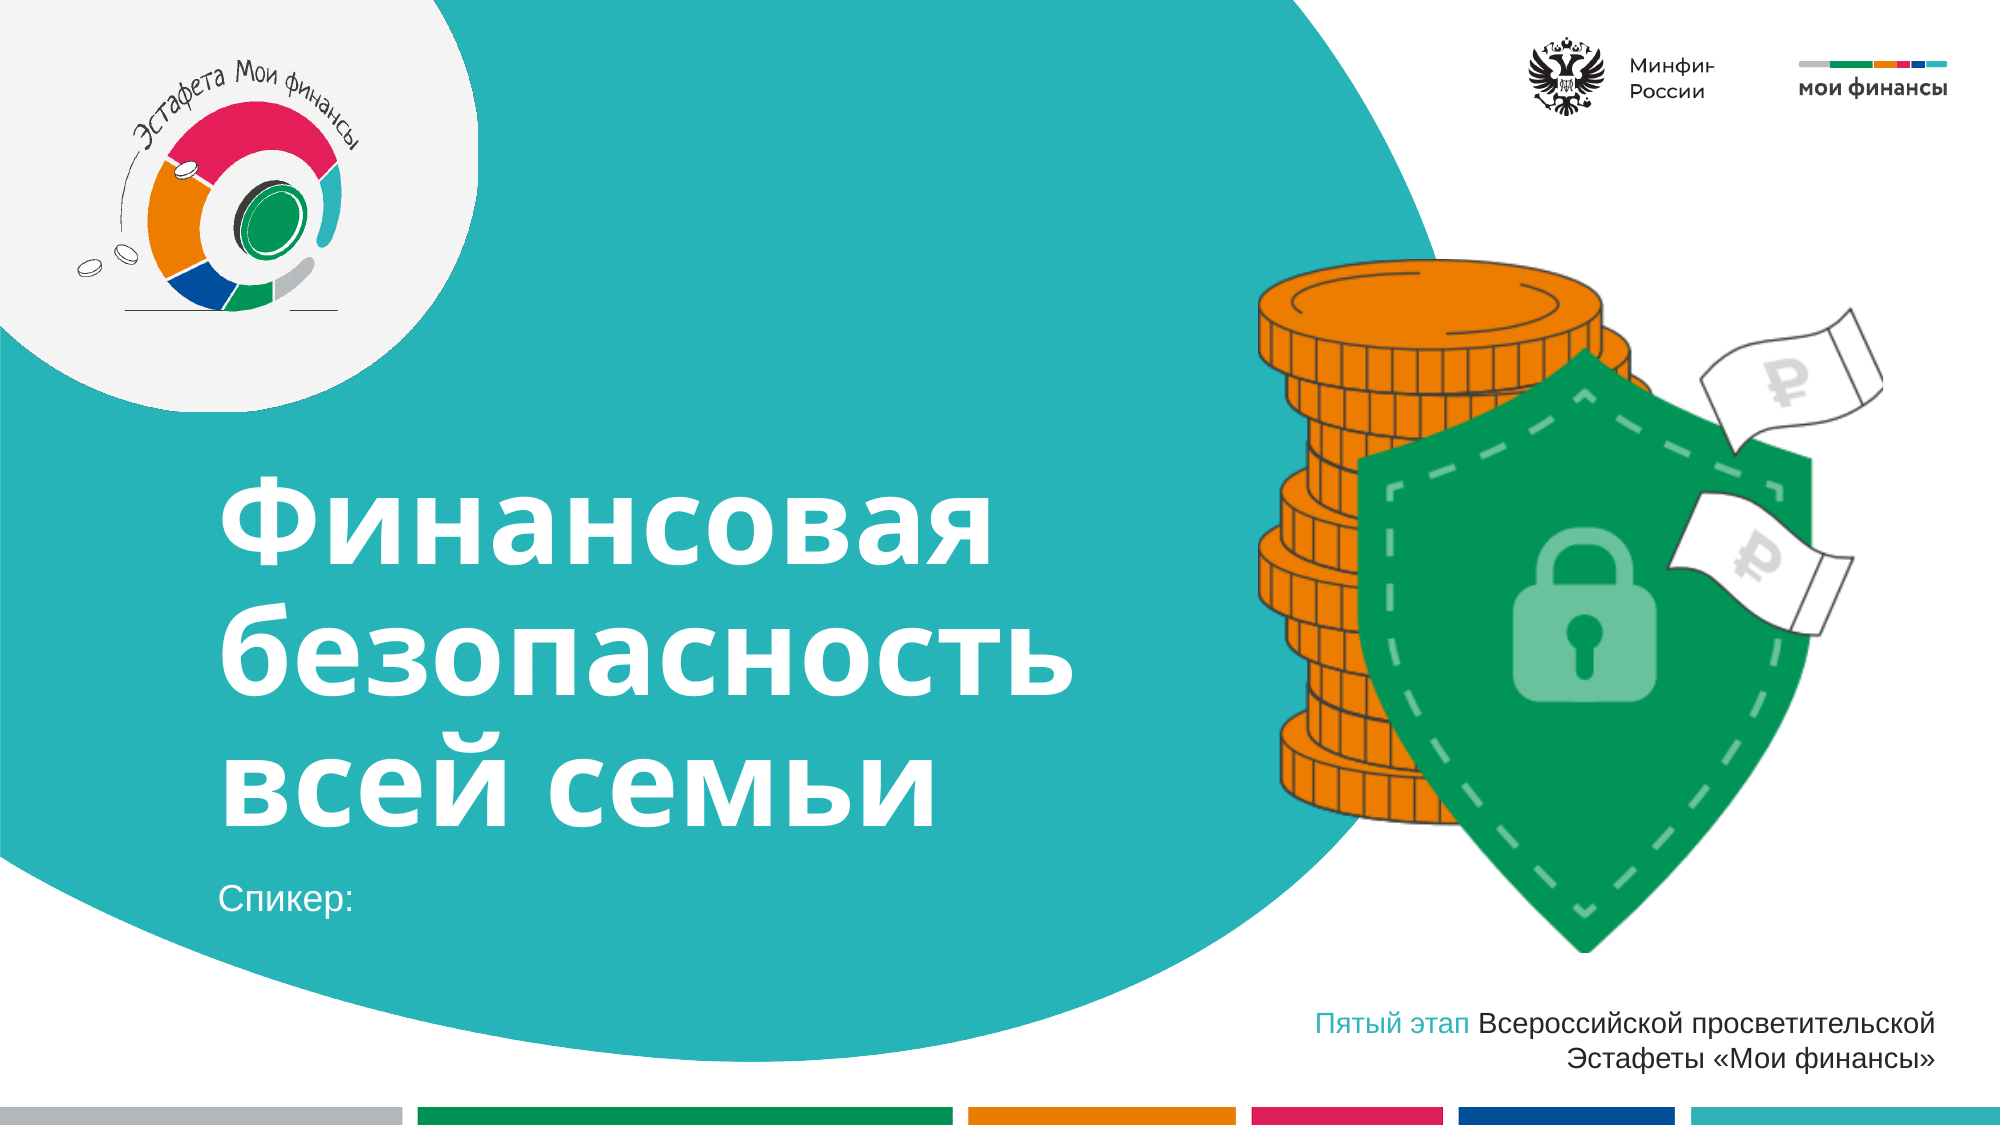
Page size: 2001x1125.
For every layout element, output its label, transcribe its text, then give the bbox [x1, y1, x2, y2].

text_box Финансовая безопасность всей семьи [217, 460, 1252, 862]
picture [0, 0, 1884, 1062]
text_box Пятый этап Всероссийской просветительской Эстафеты «Мои финансы» [1207, 997, 1952, 1091]
picture [1798, 60, 1948, 99]
picture [0, 1107, 2000, 1125]
text_box [1423, 0, 2000, 146]
text_box Спикер: [217, 878, 1080, 961]
picture [1528, 36, 1715, 117]
